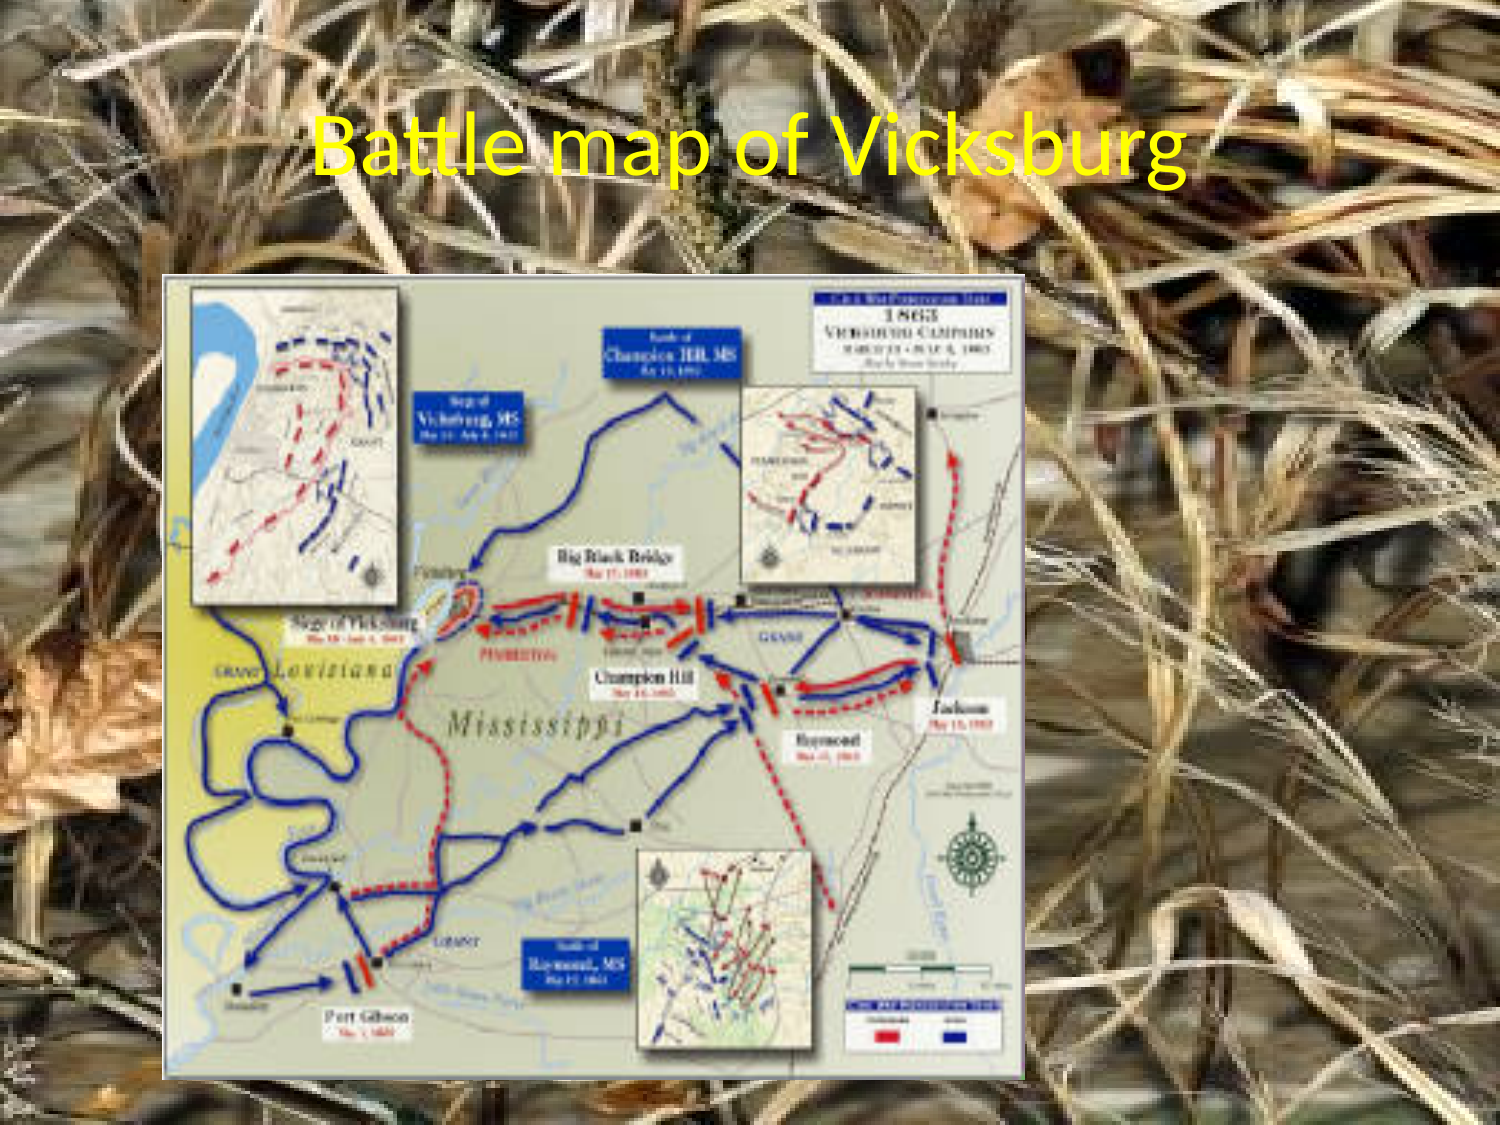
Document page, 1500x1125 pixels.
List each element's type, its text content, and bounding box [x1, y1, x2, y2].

picture [0, 0, 1500, 1125]
title Battle map of Vicksburg [75, 45, 1425, 233]
